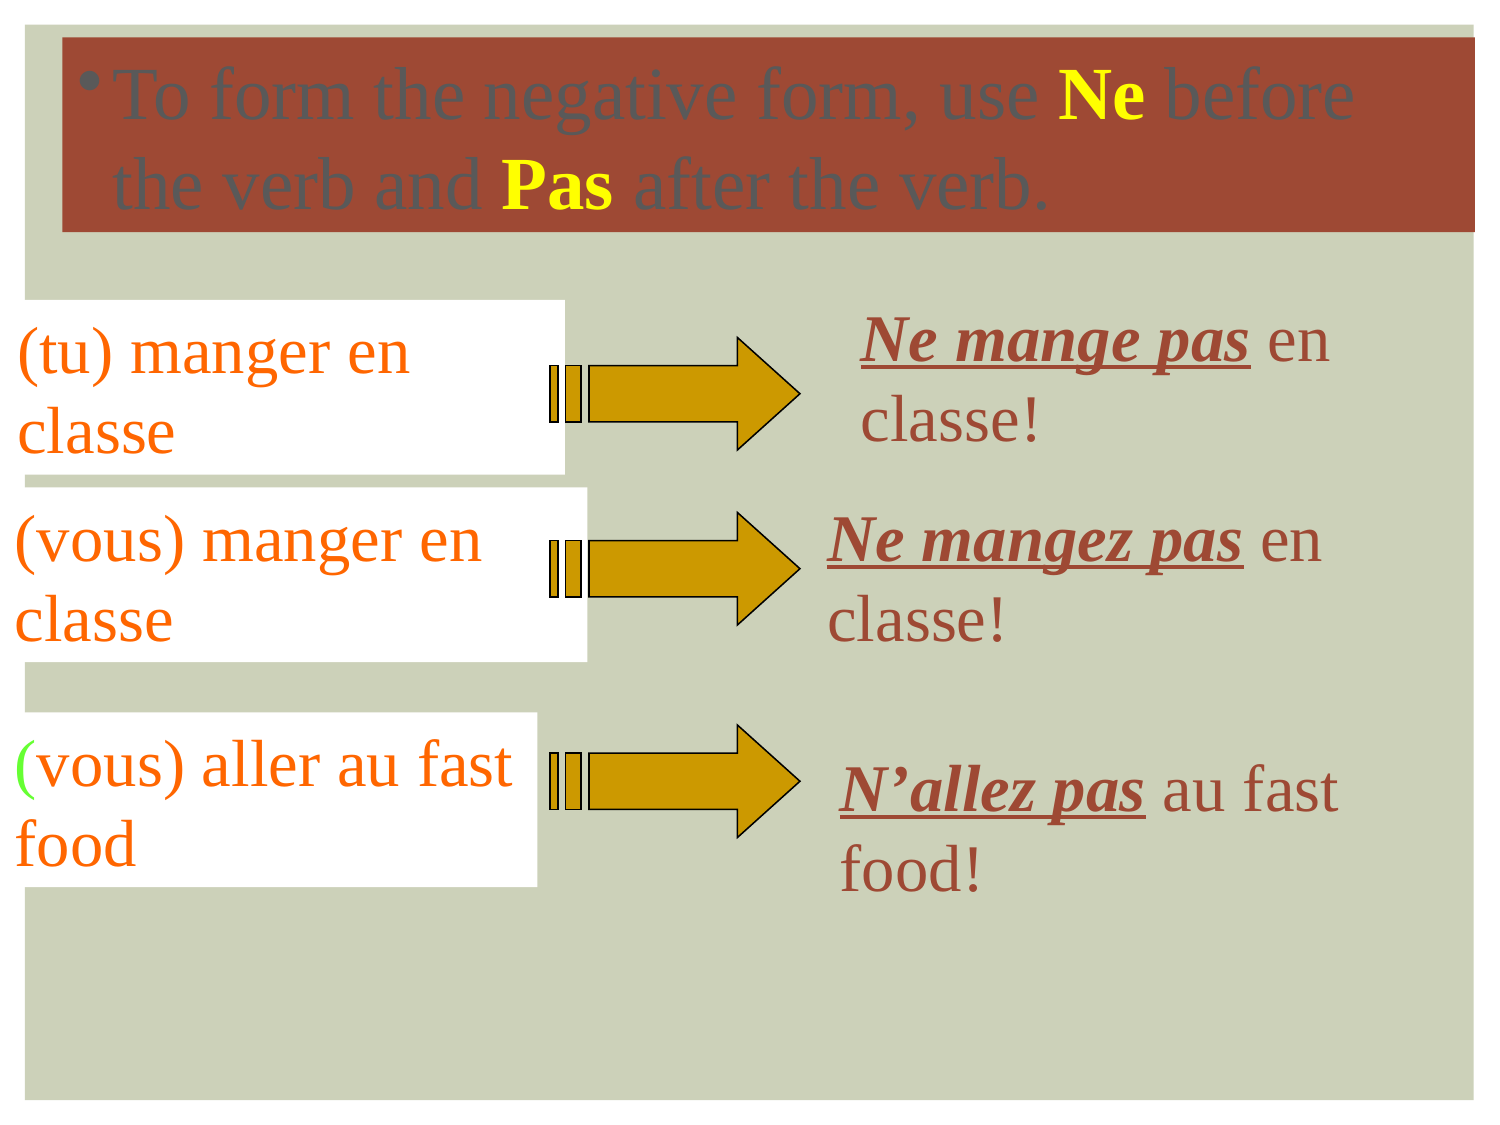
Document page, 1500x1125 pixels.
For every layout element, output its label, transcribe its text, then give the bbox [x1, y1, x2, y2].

text_box [549, 753, 558, 810]
text_box (vous) manger en classe [0, 487, 588, 663]
text_box [549, 365, 558, 422]
text_box [549, 540, 558, 597]
text_box [589, 512, 800, 625]
text_box [565, 753, 582, 810]
text_box [565, 540, 582, 597]
text_box [589, 725, 800, 838]
text_box Ne mange pas en classe! [846, 287, 1497, 463]
text_box N’allez pas au fast food! [825, 737, 1463, 913]
text_box Ne mangez pas en classe! [812, 487, 1463, 663]
text_box [565, 365, 582, 422]
text_box (tu) manger en classe [2, 299, 565, 475]
text_box To form the negative form, use Ne before the verb and Pas after the verb. [62, 37, 1475, 233]
text_box [589, 337, 800, 451]
text_box (vous) aller au fast food [0, 712, 538, 888]
